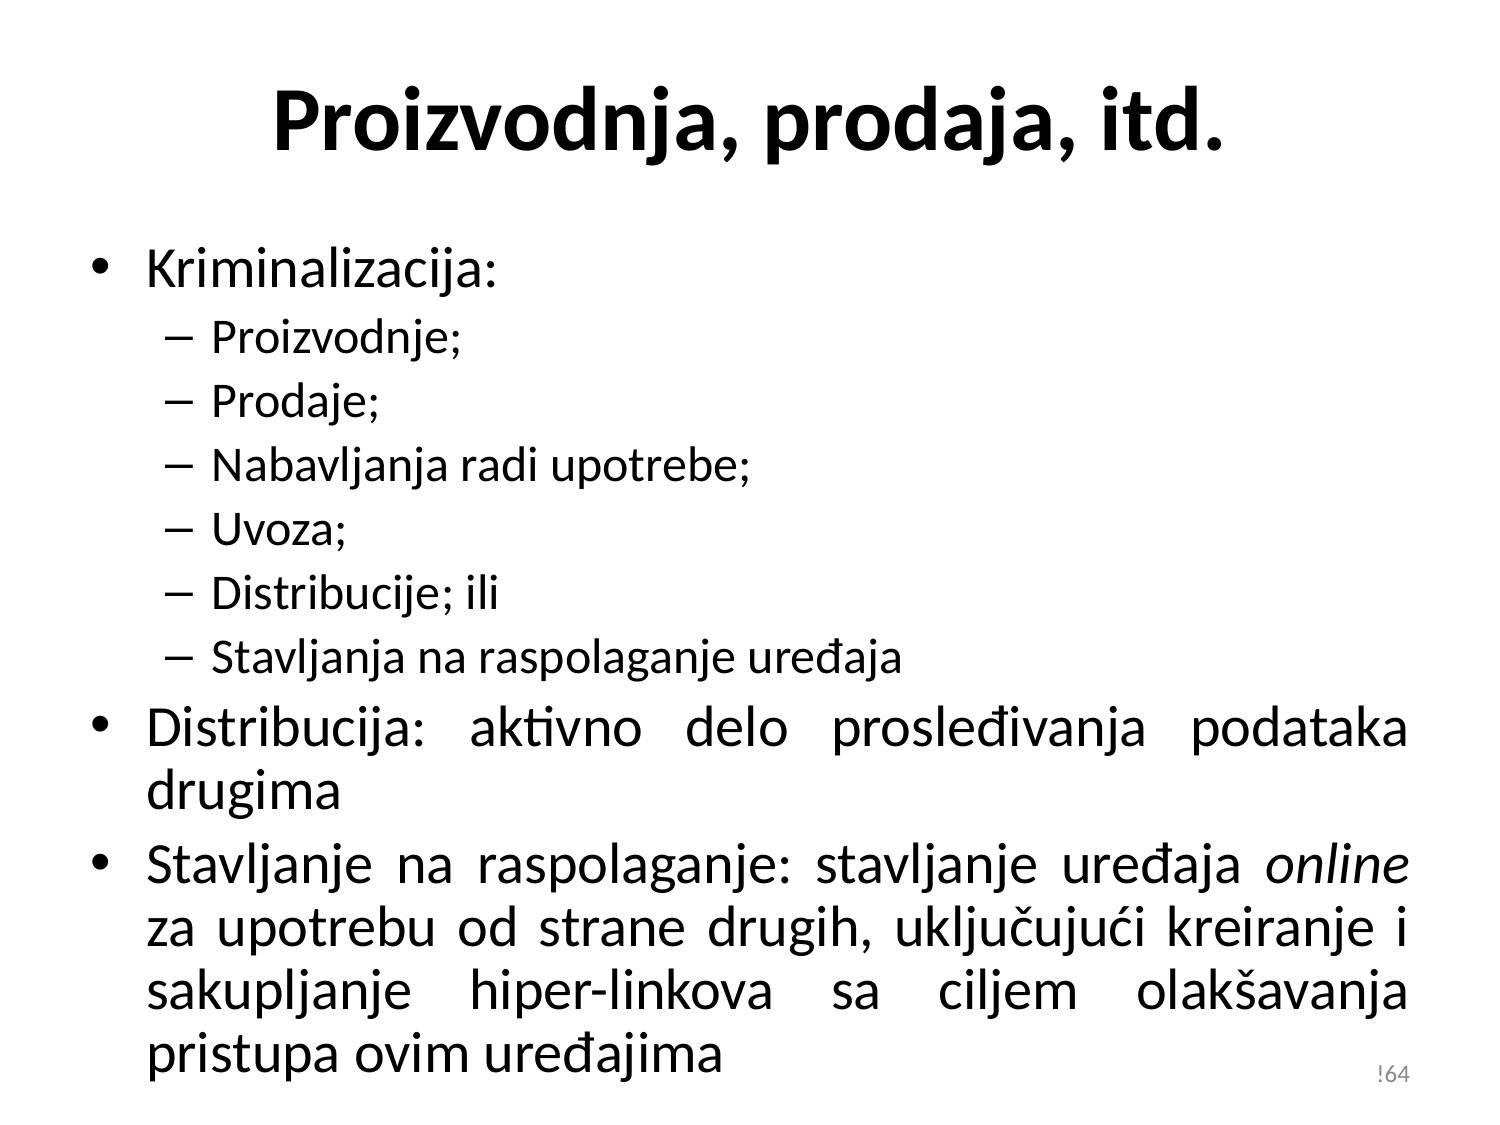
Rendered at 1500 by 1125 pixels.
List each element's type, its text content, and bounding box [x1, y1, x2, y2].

slide_number !64 [1074, 1042, 1425, 1103]
list Kriminalizacija: Proizvodnje; Prodaje; Nabavljanja radi upotrebe; Uvoza; Distribucije; ili Stavljanja na raspolaganje uređaja Distribucija: aktivno delo prosleđivanja podataka drugima Stavljanje na raspolaganje: stavljanje uređaja online za upotrebu od strane drugih, uključujući kreiranje i sakupljanje hiper-linkova sa ciljem olakšavanja pristupa ovim uređajima [74, 229, 1426, 796]
title Proizvodnja, prodaja, itd. [74, 19, 1426, 208]
